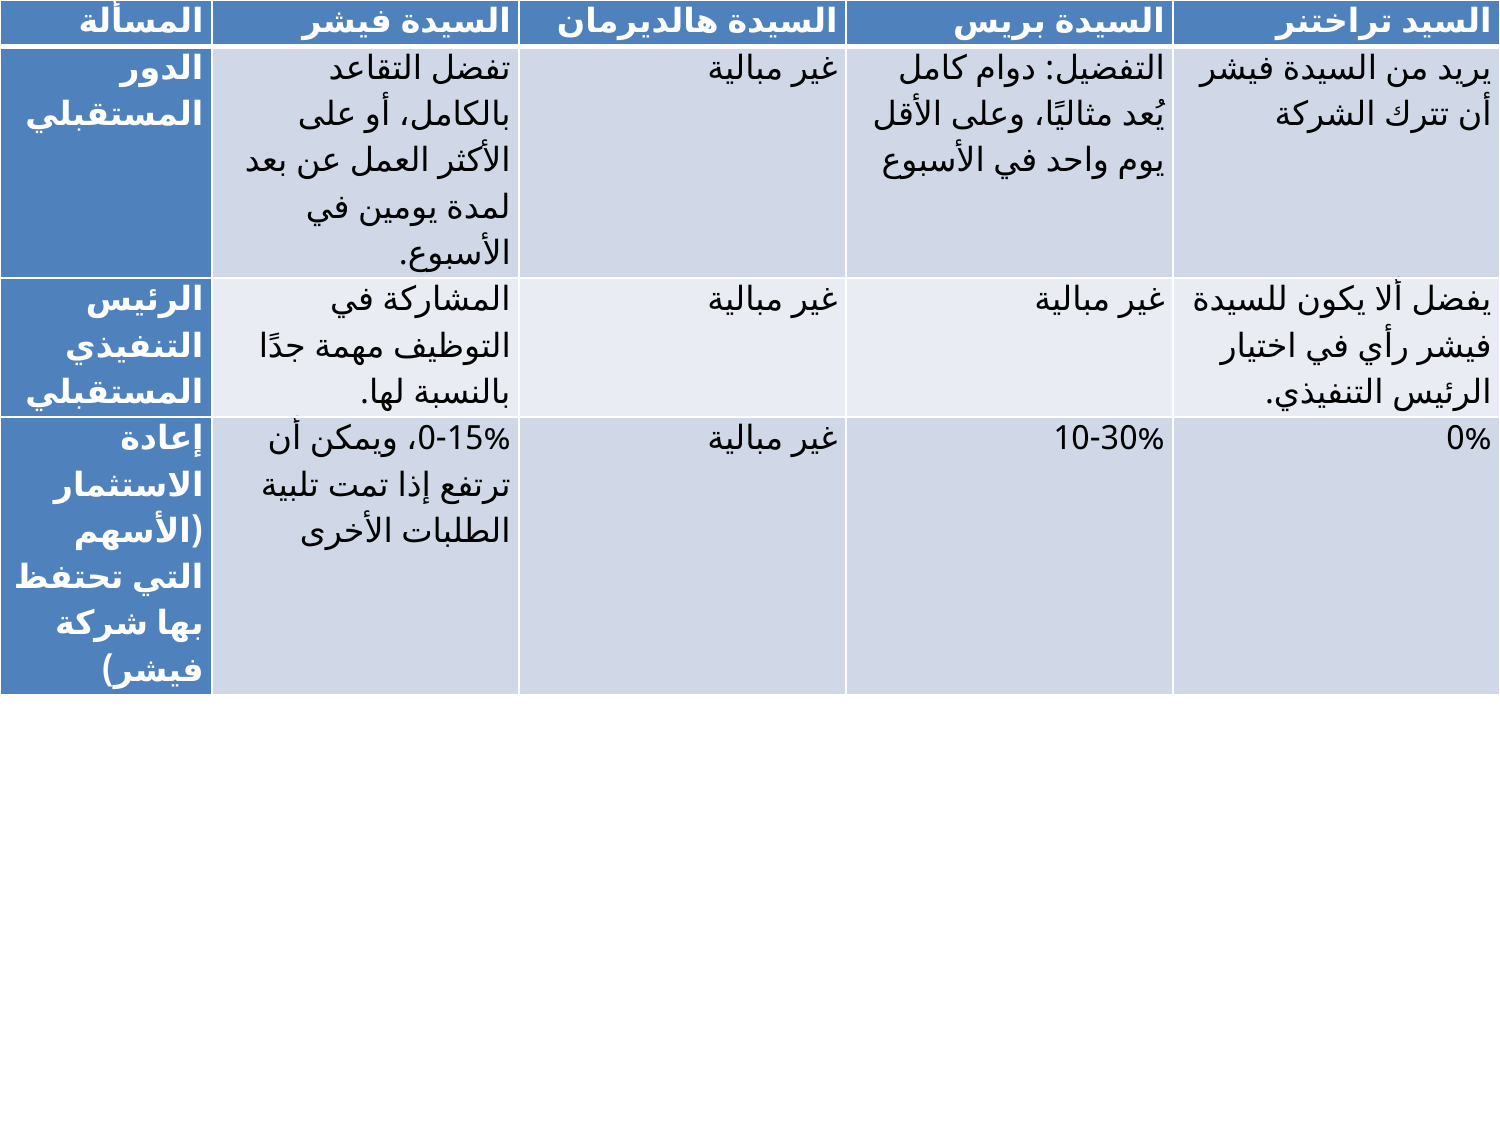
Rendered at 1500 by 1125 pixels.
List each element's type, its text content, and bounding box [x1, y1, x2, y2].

table_header المسألة [1, 1, 211, 44]
table_cell غير مبالية [520, 49, 845, 277]
table_cell غير مبالية [520, 279, 845, 416]
table_cell الدور المستقبلي [1, 49, 211, 277]
table_cell غير مبالية [847, 279, 1172, 416]
table_cell المشاركة في التوظيف مهمة جدًا بالنسبة لها. [213, 279, 518, 416]
table_cell 10-30% [847, 418, 1172, 694]
table_cell 0% [1174, 418, 1499, 694]
table_cell التفضيل: دوام كامل يُعد مثاليًا، وعلى الأقل يوم واحد في الأسبوع [847, 49, 1172, 277]
table_cell تفضل التقاعد بالكامل، أو على الأكثر العمل عن بعد لمدة يومين في الأسبوع. [213, 49, 518, 277]
table_cell الرئيس التنفيذي المستقبلي [1, 279, 211, 416]
table_cell يريد من السيدة فيشر أن تترك الشركة [1174, 49, 1499, 277]
table_header السيد تراختنر [1174, 1, 1499, 44]
table_header السيدة هالديرمان [520, 1, 845, 44]
table_header السيدة فيشر [213, 1, 518, 44]
table_cell يفضل ألا يكون للسيدة فيشر رأي في اختيار الرئيس التنفيذي. [1174, 279, 1499, 416]
table_cell إعادة الاستثمار (الأسهم التي تحتفظ بها شركة فيشر) [1, 418, 211, 694]
table_header السيدة بريس [847, 1, 1172, 44]
table_cell 0-15%، ويمكن أن ترتفع إذا تمت تلبية الطلبات الأخرى [213, 418, 518, 694]
table_cell غير مبالية [520, 418, 845, 694]
